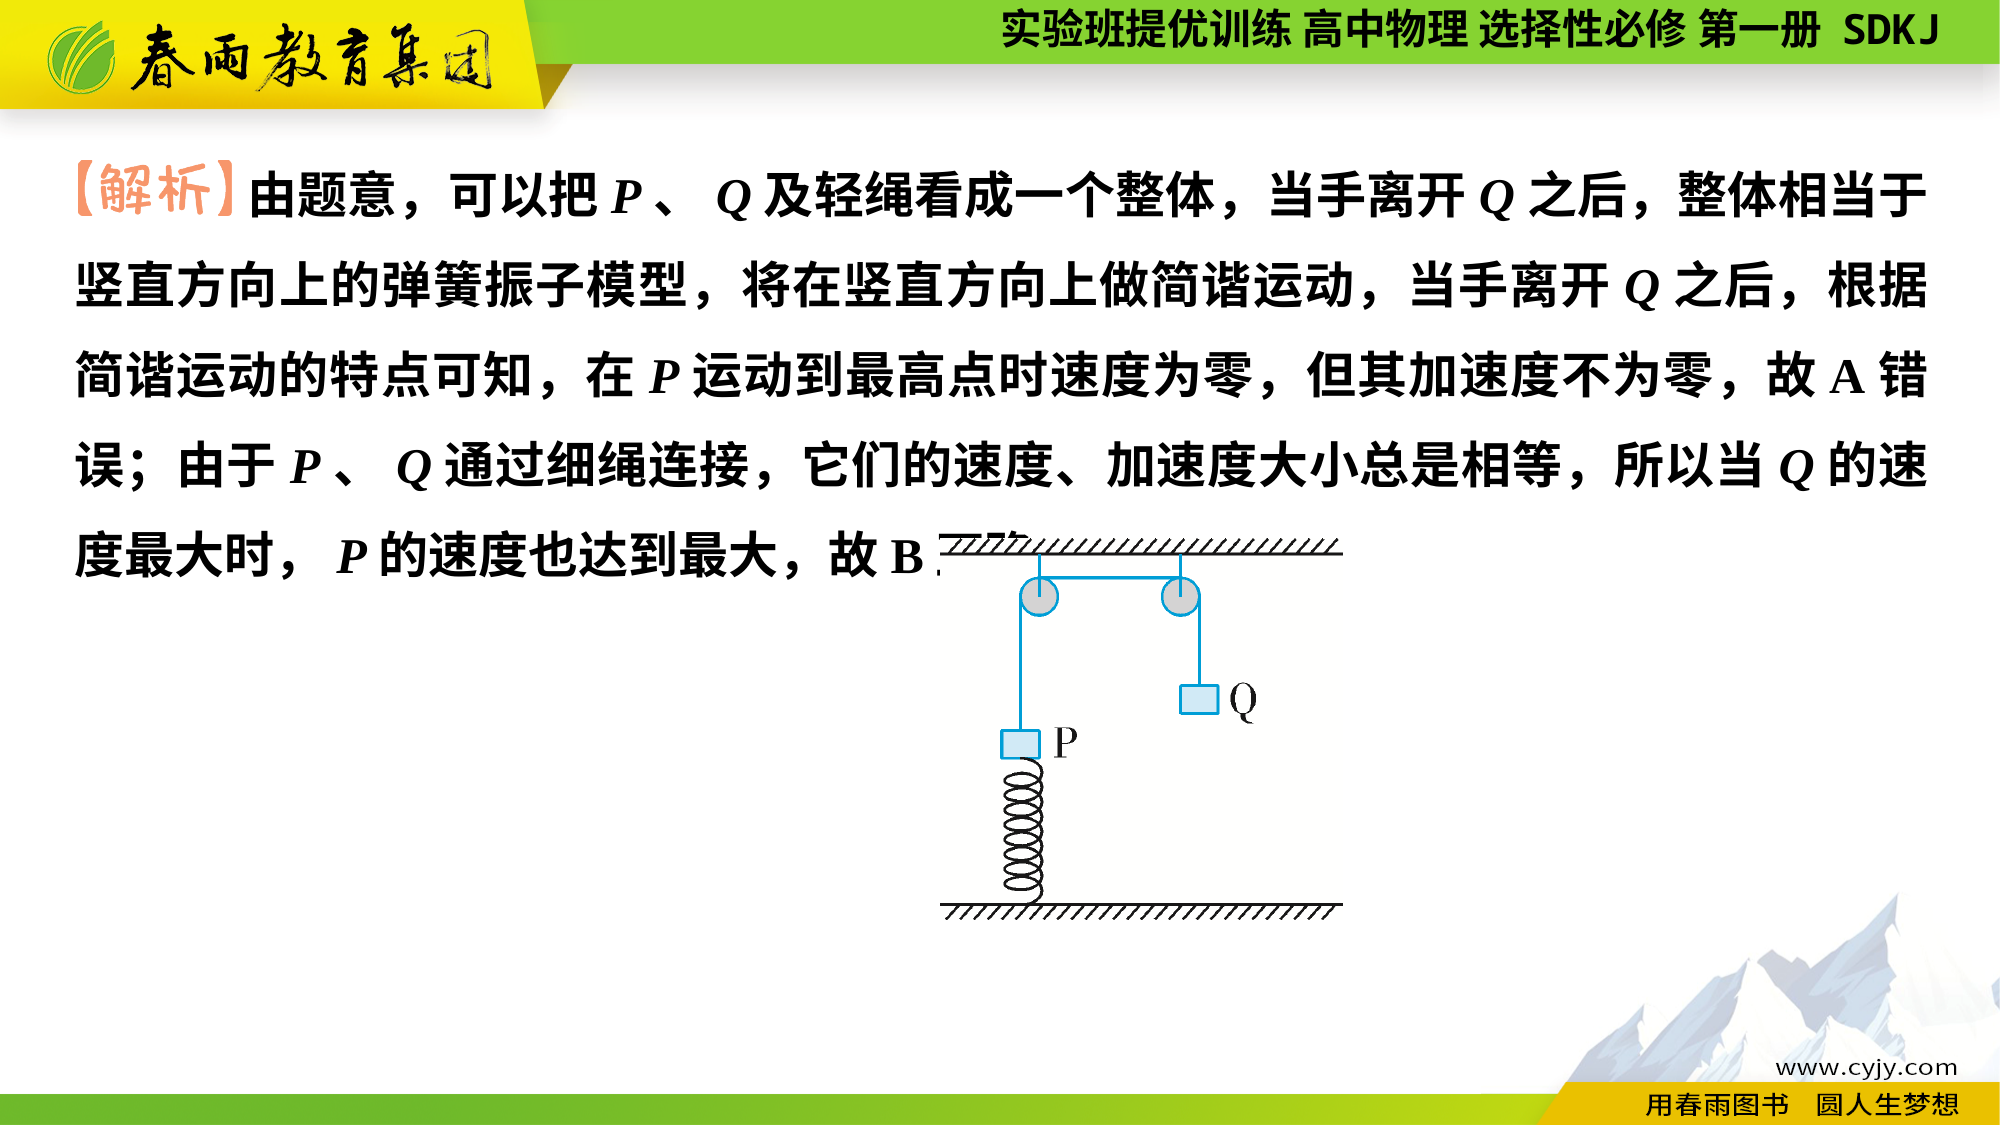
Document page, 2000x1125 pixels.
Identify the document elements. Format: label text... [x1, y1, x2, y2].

picture [0, 0, 2000, 1125]
list 由题意，可以把P、Q及轻绳看成一个整体，当手离开Q之后，整体相当于竖直方向上的弹簧振子模型，将在竖直方向上做简谐运动，当手离开Q之后，根据简谐运动的特点可知，在P运动到最高点时速度为零，但其加速度不为零，故A错误；由于P、Q通过细绳连接，它们的速度、加速度大小总是相等，所以当Q的速度最大时，P的速度也达到最大，故B正确； [59, 125, 1944, 596]
